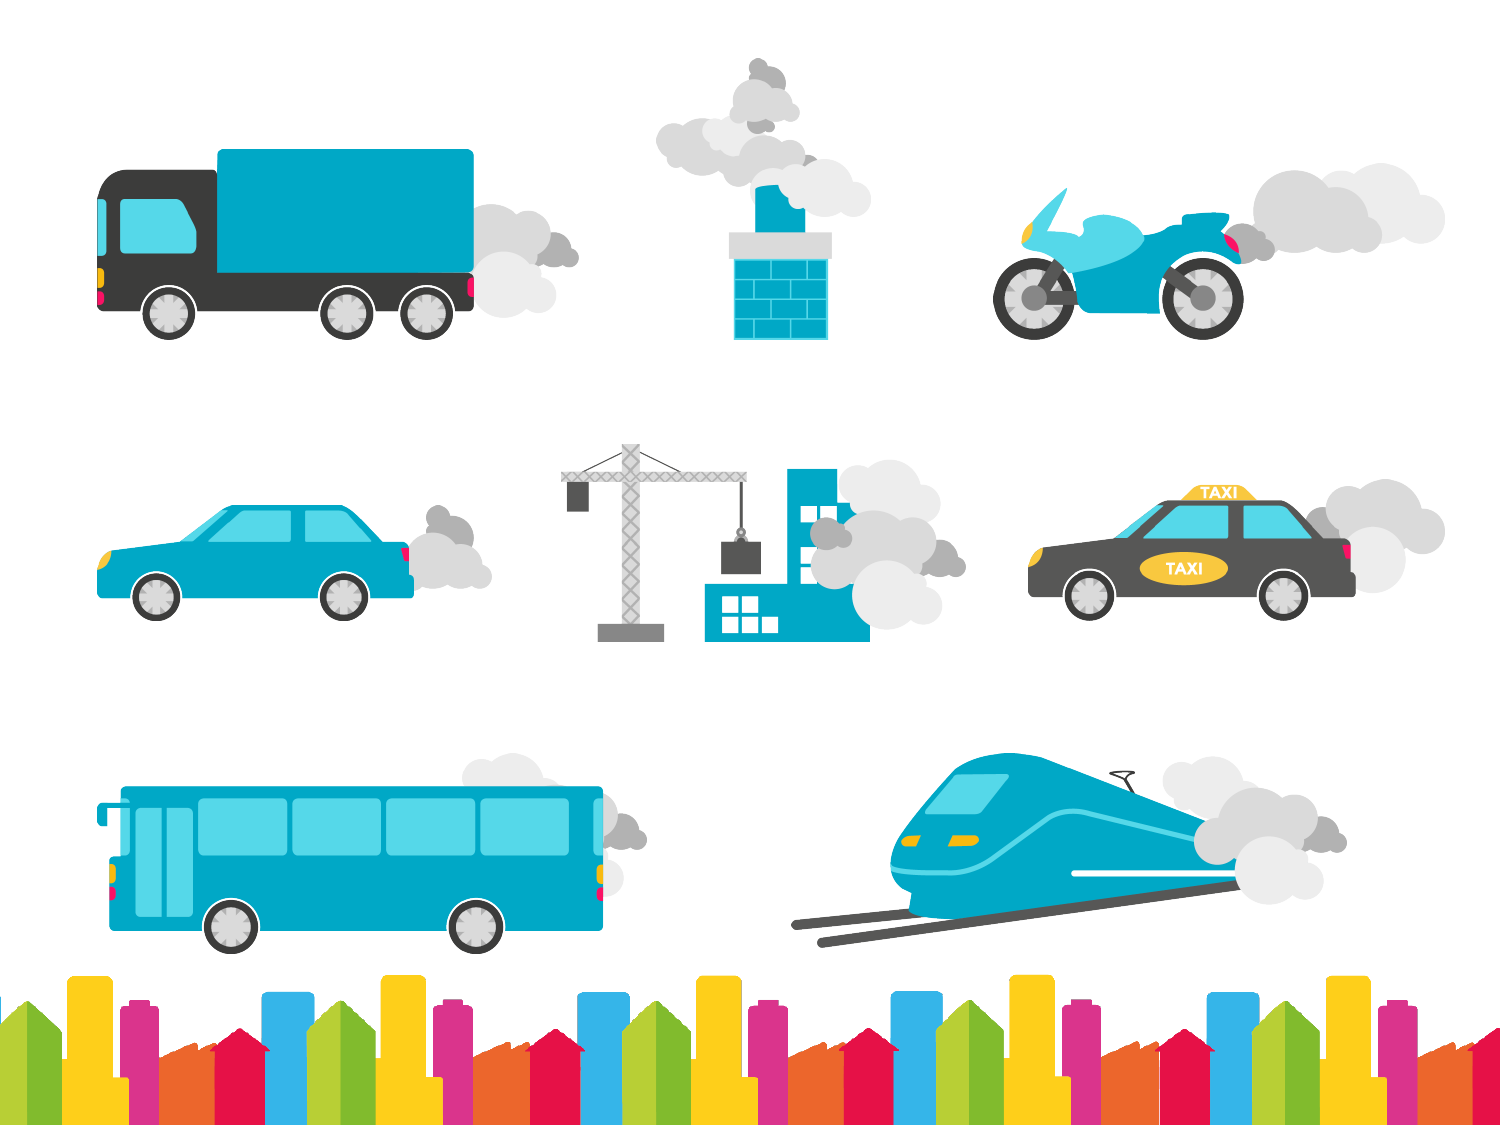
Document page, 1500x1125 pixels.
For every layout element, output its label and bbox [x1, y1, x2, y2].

picture [97, 505, 492, 621]
picture [993, 163, 1445, 340]
picture [1027, 479, 1445, 621]
picture [97, 149, 579, 340]
picture [791, 753, 1347, 948]
picture [656, 58, 871, 340]
picture [560, 444, 966, 642]
picture [0, 974, 1500, 1125]
picture [97, 753, 647, 954]
